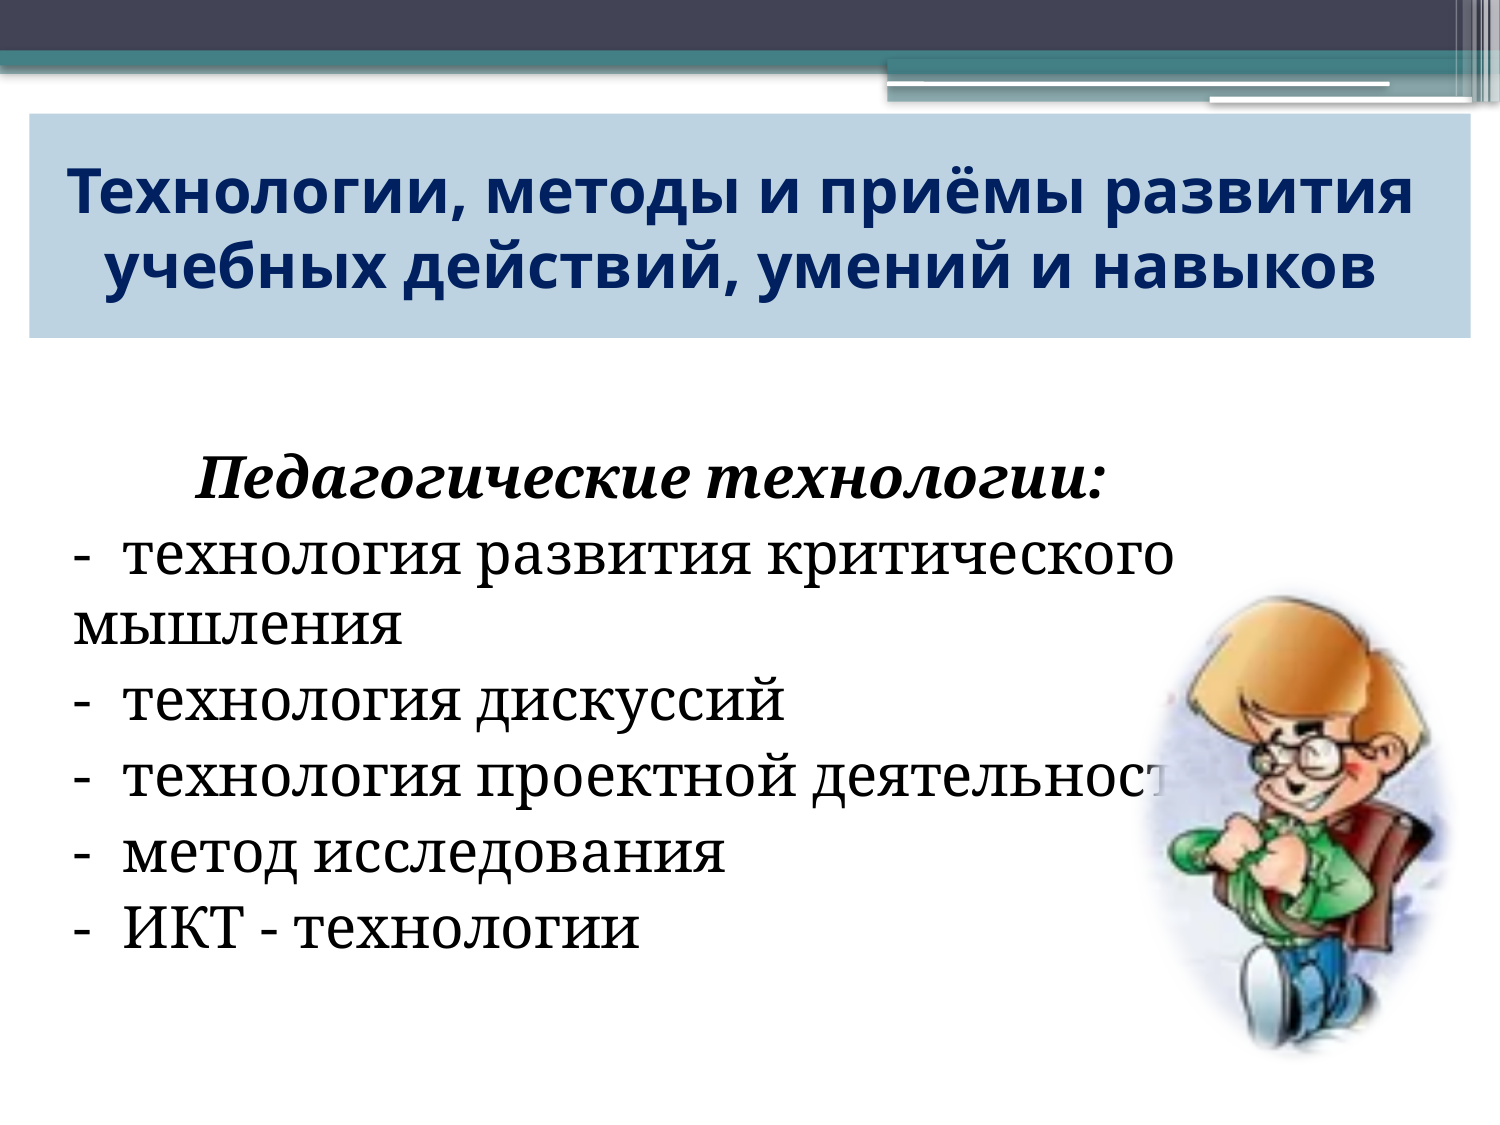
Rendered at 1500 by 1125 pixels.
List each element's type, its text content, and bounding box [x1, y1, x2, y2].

list Педагогические технологии: - технология развития критического мышления - технология дискуссий - технология проектной деятельности - метод исследования - ИКТ - технологии [41, 432, 1459, 1008]
picture [1129, 573, 1461, 1068]
title Технологии, методы и приёмы развития учебных действий, умений и навыков [29, 113, 1471, 338]
